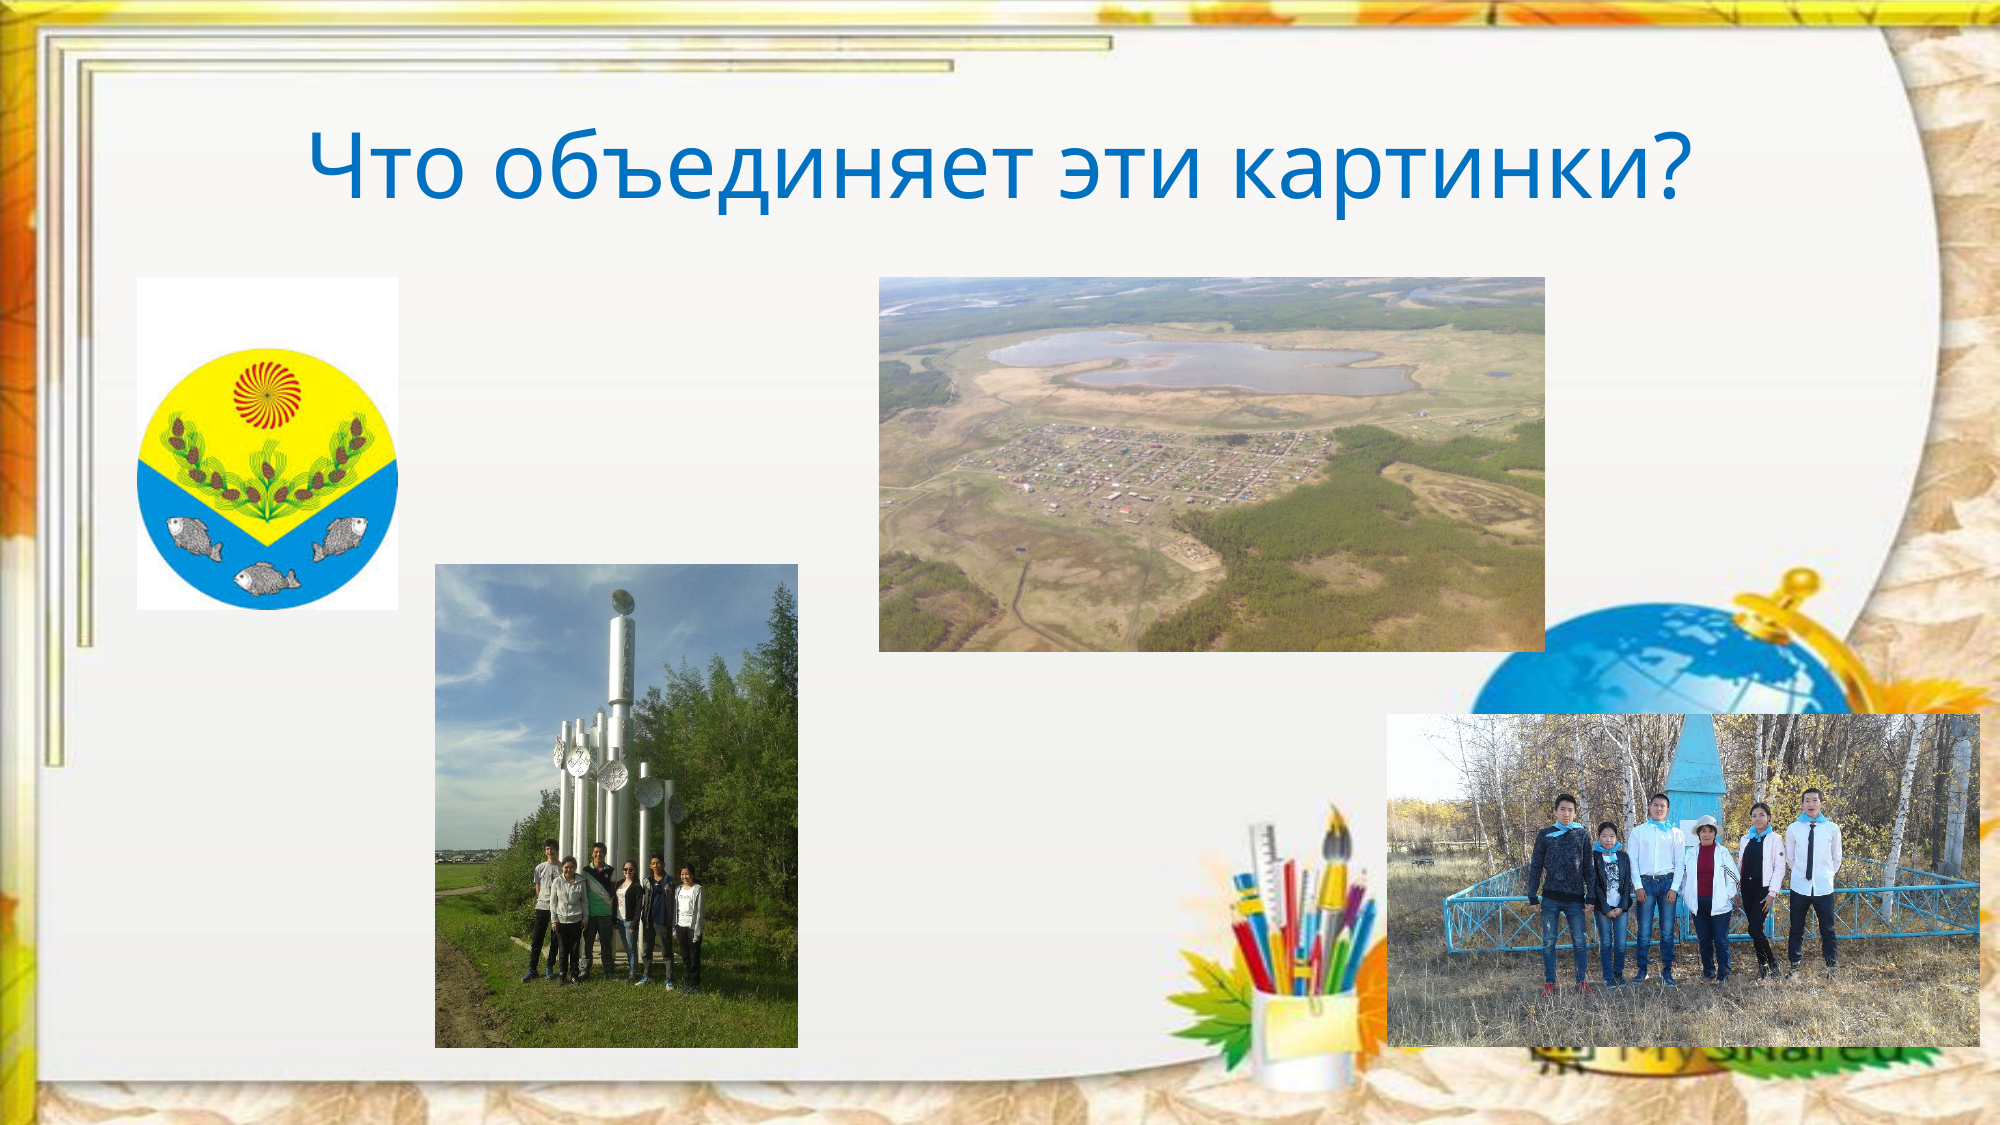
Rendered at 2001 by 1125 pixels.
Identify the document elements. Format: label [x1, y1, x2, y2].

picture [0, 0, 2000, 1125]
list [137, 277, 398, 610]
